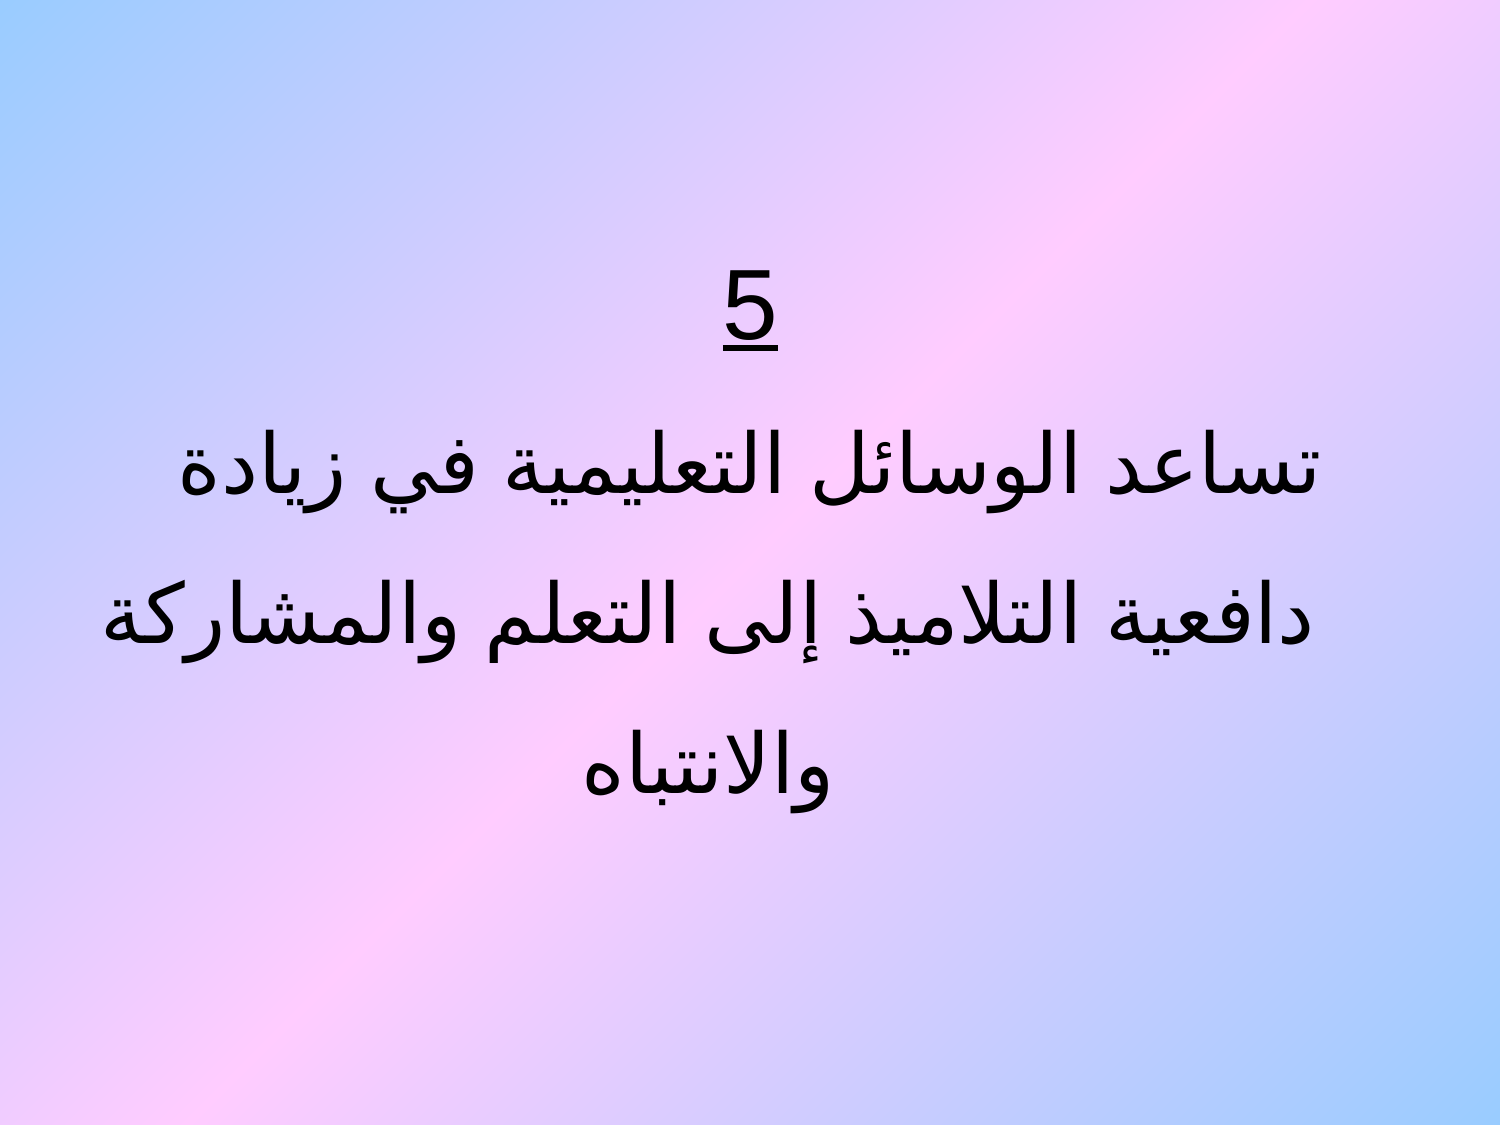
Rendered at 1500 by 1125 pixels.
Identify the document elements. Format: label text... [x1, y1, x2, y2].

text_box 5 تساعد الوسائل التعليمية في زيادة دافعية التلاميذ إلى التعلم والمشاركة والانتباه [53, 172, 1448, 693]
